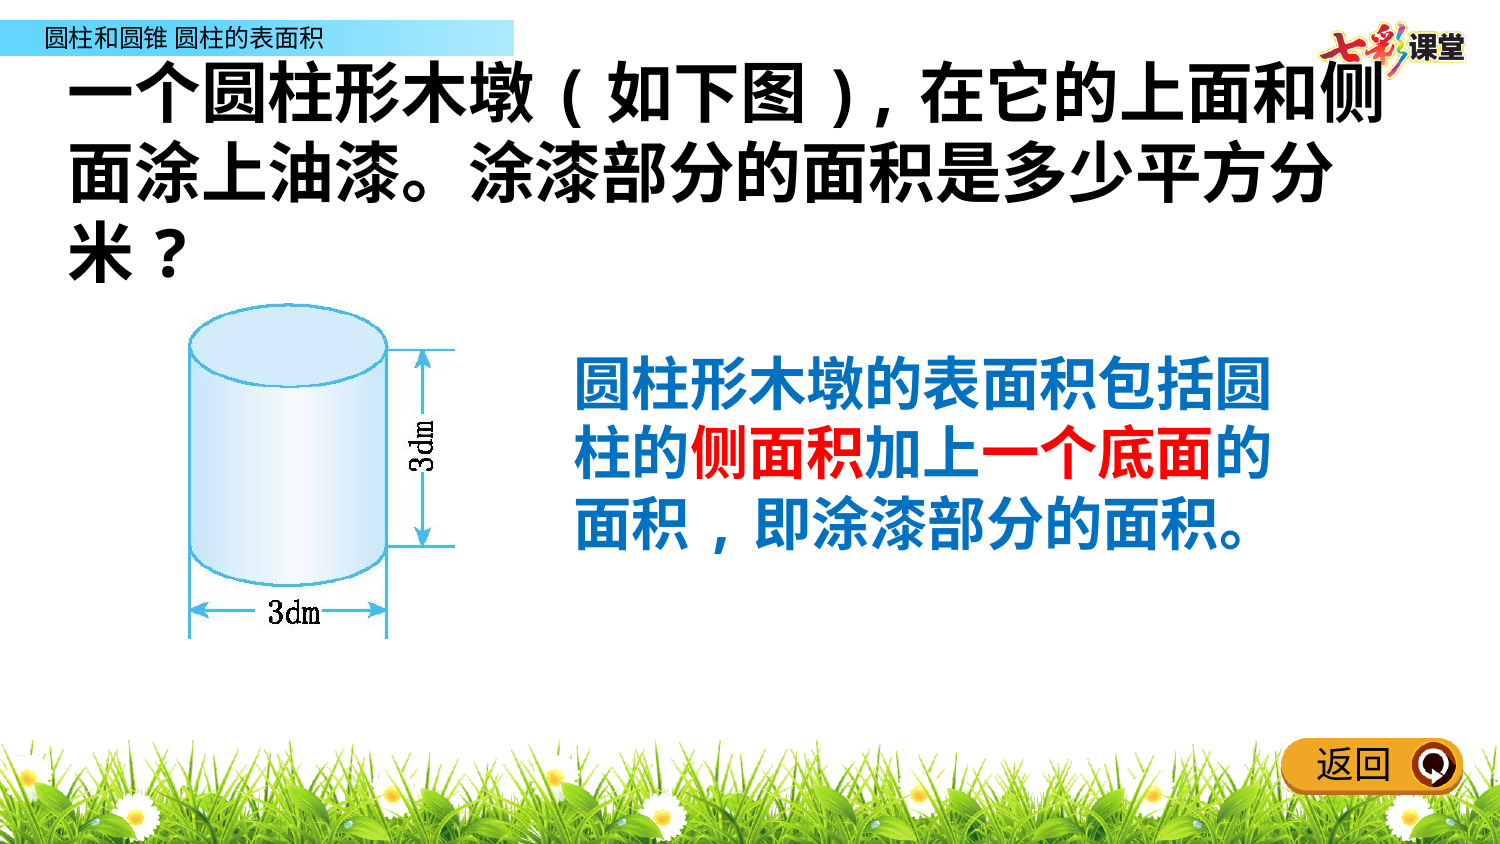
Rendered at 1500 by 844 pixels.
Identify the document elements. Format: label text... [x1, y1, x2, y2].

text_box 一个圆柱形木墩(如下图),在它的上面和侧面涂上油漆。涂漆部分的面积是多少平方分米? [53, 43, 1408, 299]
picture [188, 303, 455, 640]
picture [0, 740, 1500, 844]
picture [1316, 20, 1468, 80]
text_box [1281, 733, 1464, 795]
text_box 圆柱形木墩的表面积包括圆 柱的侧面积加上一个底面的 面积,即涂漆部分的面积。 [558, 339, 1376, 564]
